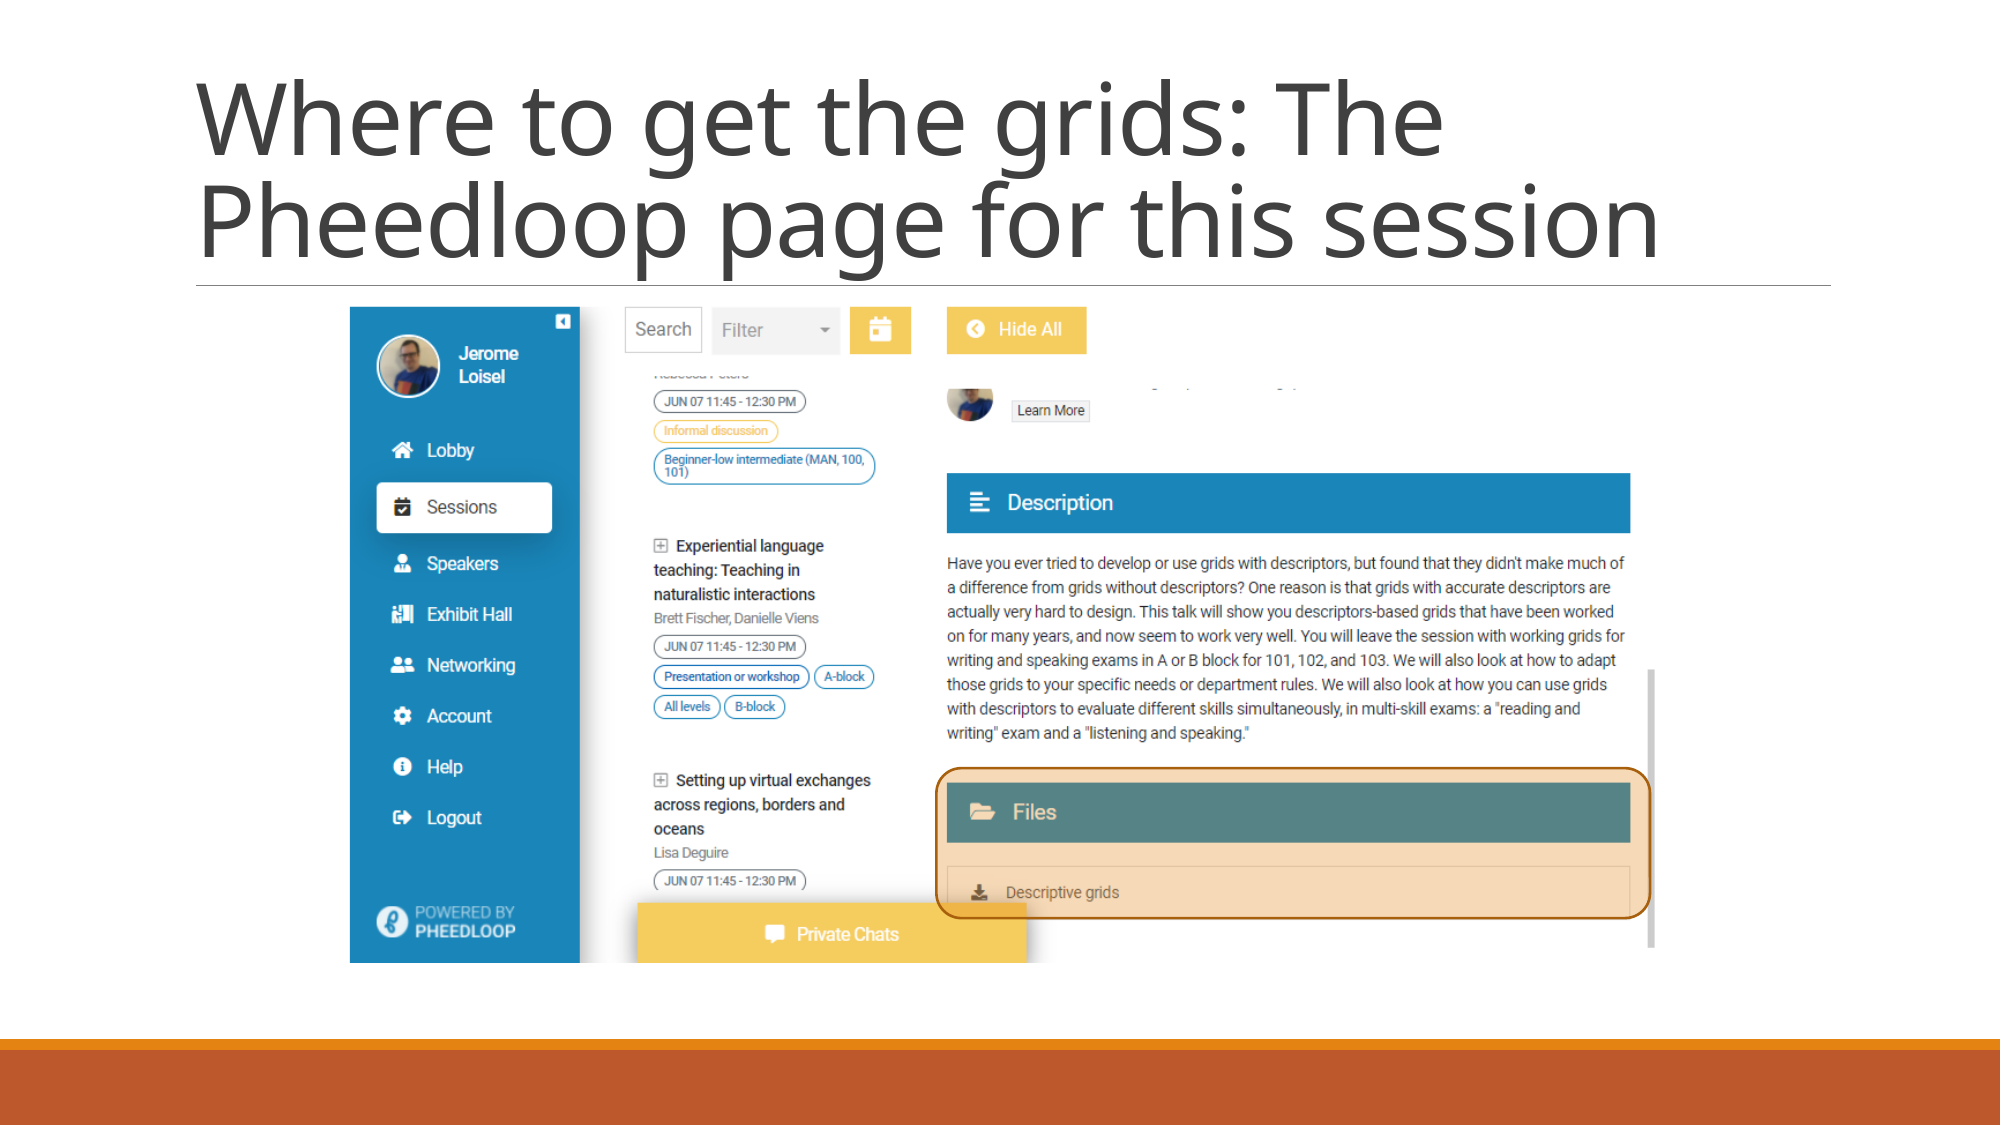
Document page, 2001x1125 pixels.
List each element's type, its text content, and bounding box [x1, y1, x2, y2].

title Where to get the grids: The Pheedloop page for this session [180, 47, 1830, 285]
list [349, 302, 1661, 964]
